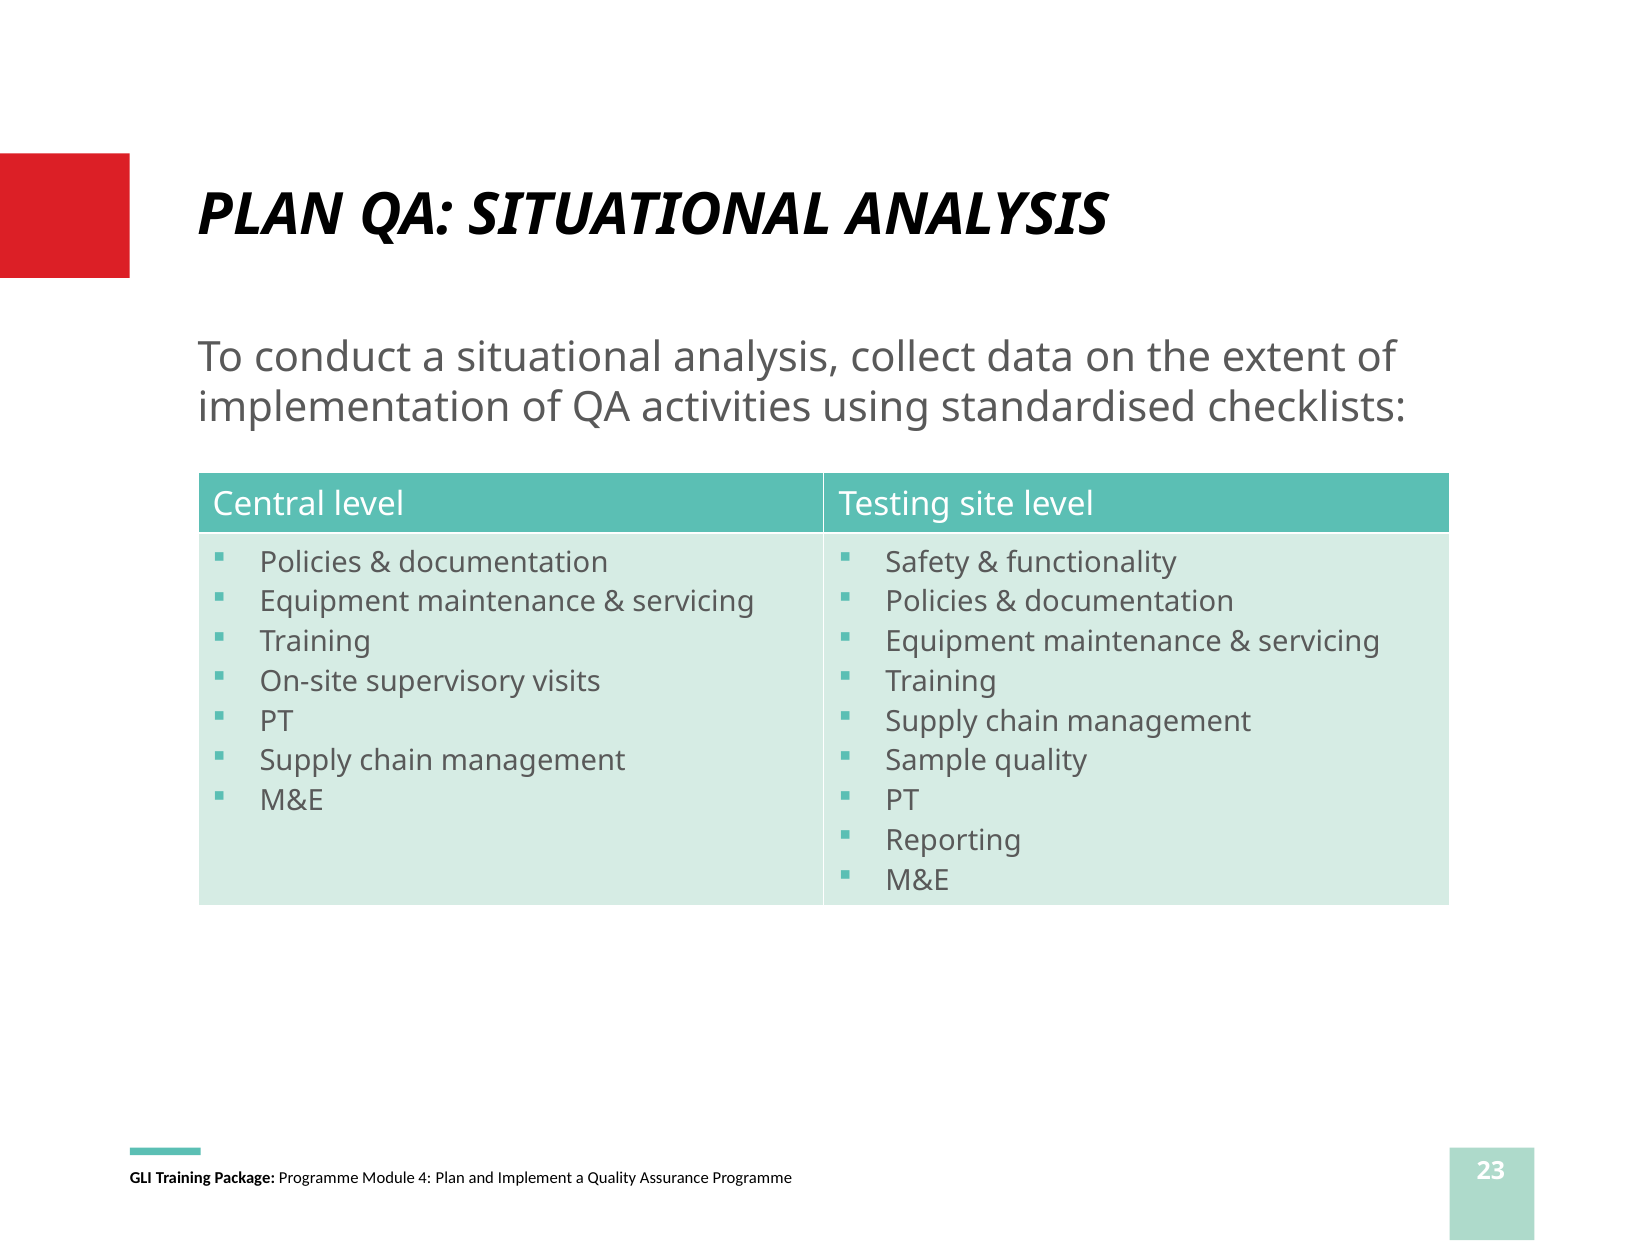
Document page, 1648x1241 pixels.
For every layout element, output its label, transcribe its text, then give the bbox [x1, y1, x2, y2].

list To conduct a situational analysis, collect data on the extent of implementation of QA activities using standardised checklists: [197, 330, 1450, 421]
table_cell Safety & functionality Policies & documentation Equipment maintenance & servicing Training Supply chain management Sample quality PT Reporting M&E [824, 534, 1449, 905]
title PLAN QA: SITUATIONAL ANALYSIS [197, 153, 1450, 278]
table_header Testing site level [824, 473, 1449, 532]
table_header Central level [199, 473, 823, 532]
table_cell Policies & documentation Equipment maintenance & servicing Training On-site supervisory visits PT Supply chain management M&E [199, 534, 823, 905]
